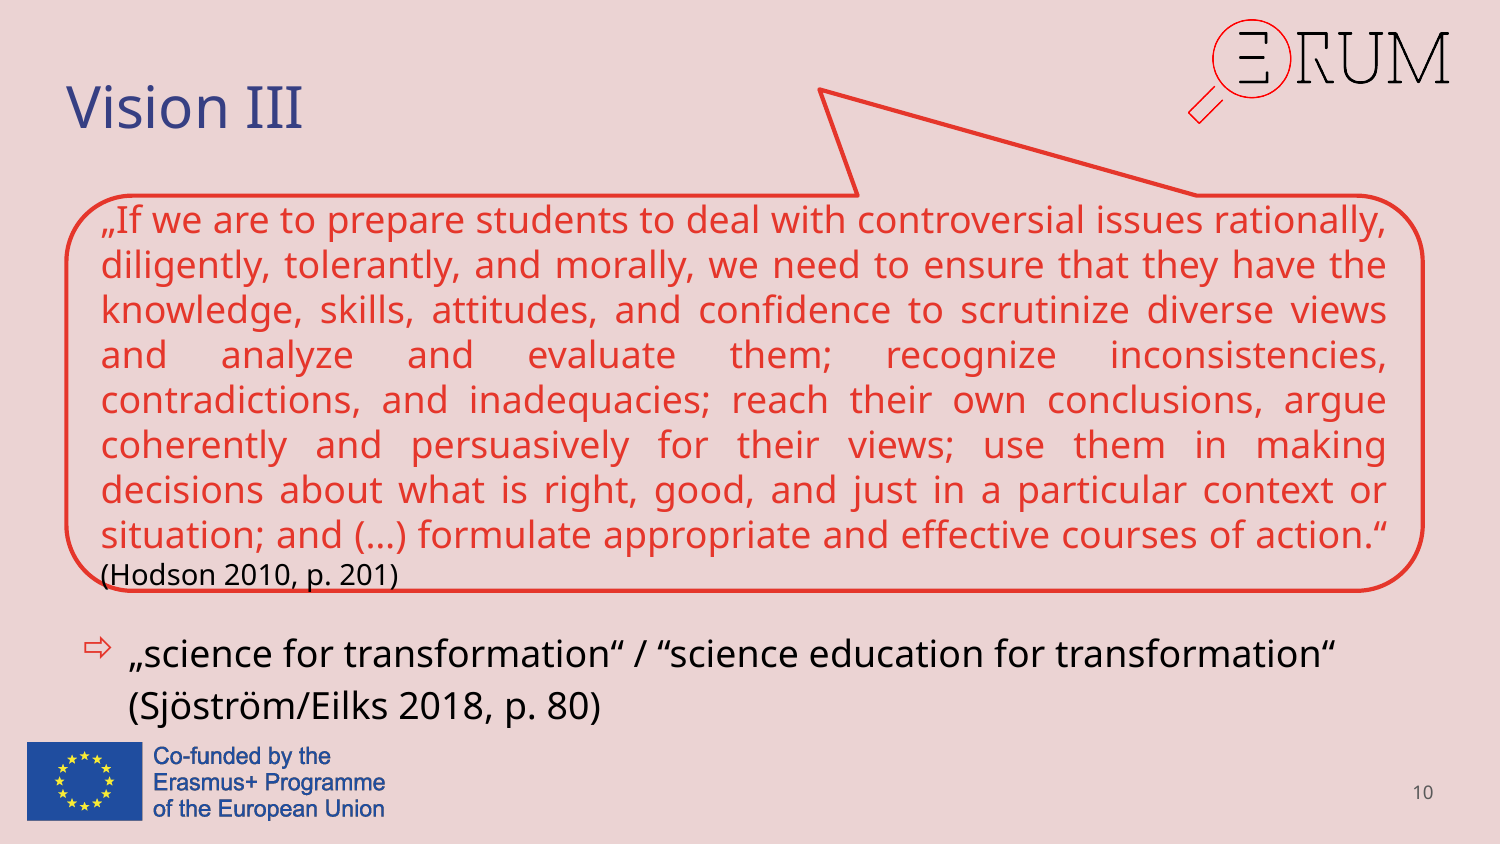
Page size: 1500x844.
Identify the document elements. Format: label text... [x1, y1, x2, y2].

slide_number 10 [1358, 761, 1449, 826]
text_box „If we are to prepare students to deal with controversial issues rationally, diligently, tolerantly, and morally, we need to ensure that they have the knowledge, skills, attitudes, and confidence to scrutinize diverse views and analyze and evaluate them; recognize inconsistencies, contradictions, and inadequacies; reach their own conclusions, argue coherently and persuasively for their views; use them in making decisions about what is right, good, and just in a particular context or situation; and (…) formulate appropriate and effective courses of action.“ (Hodson 2010, p. 201) [66, 89, 1423, 591]
list „science for transformation“ / “science education for transformation“ (Sjöström/Eilks 2018, p. 80) [66, 608, 1488, 693]
picture [27, 742, 385, 821]
title Vision III [51, 55, 1168, 150]
picture [1136, 0, 1500, 137]
